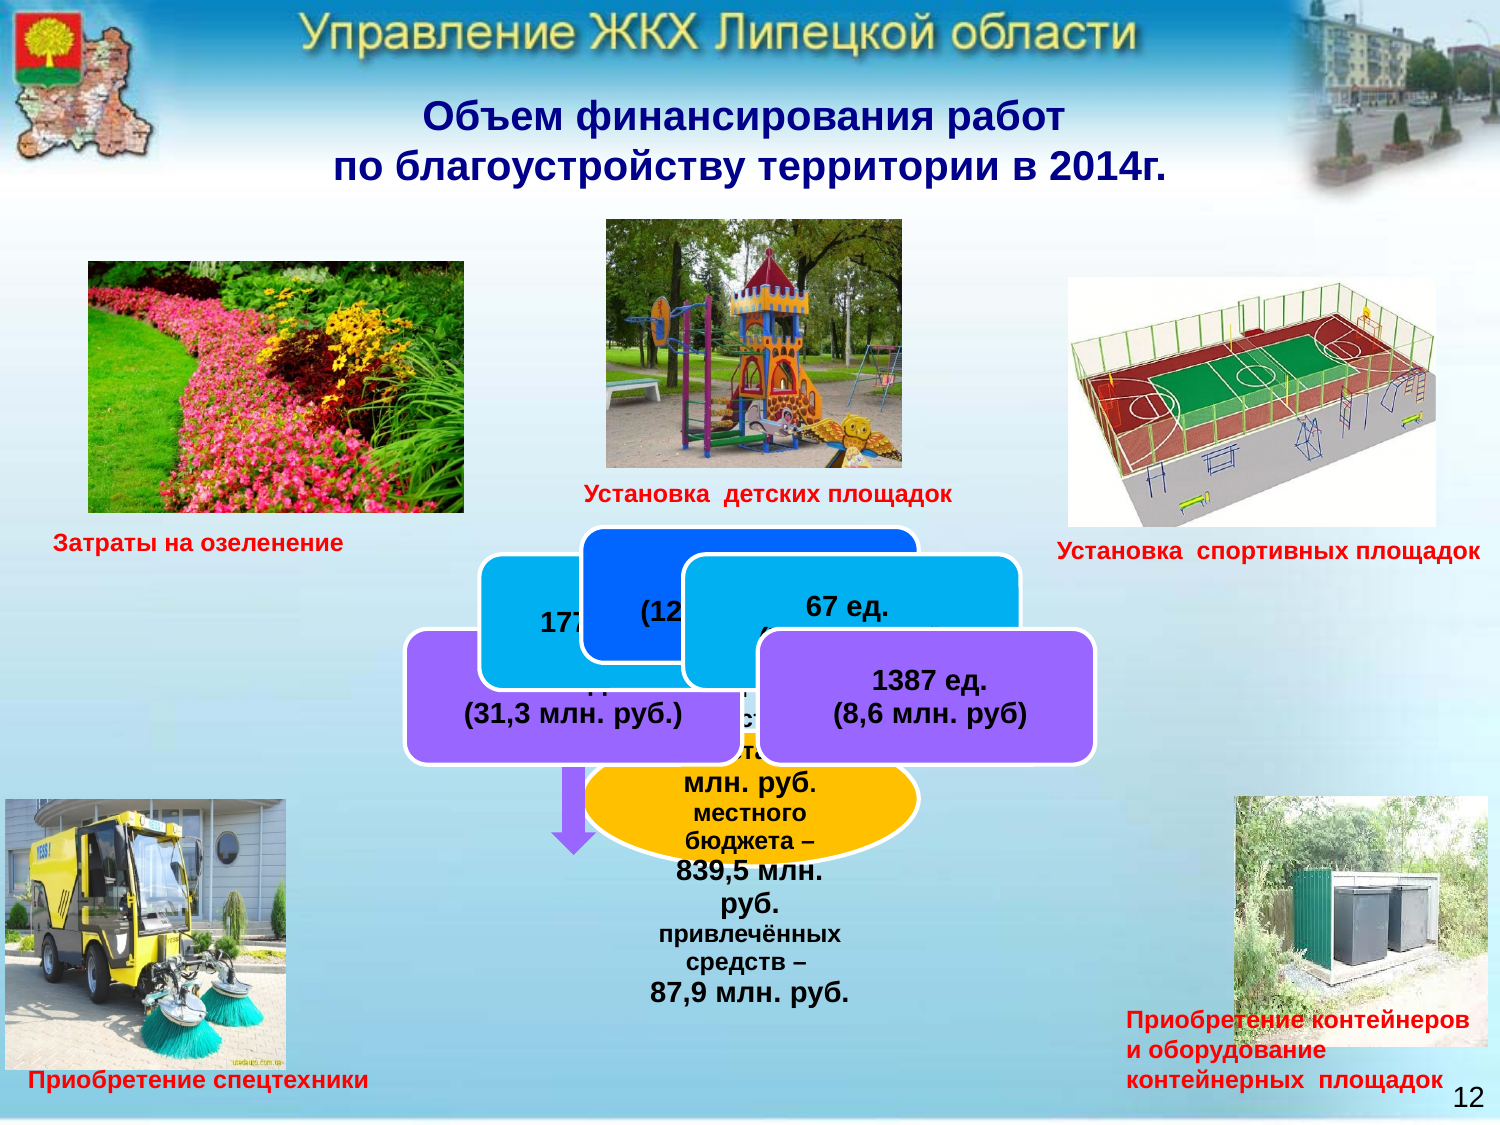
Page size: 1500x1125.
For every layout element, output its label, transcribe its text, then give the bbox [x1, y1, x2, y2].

slide_number 12 [1149, 1070, 1500, 1125]
title Объем финансирования работ по благоустройству территории в 2014г. [75, 45, 1425, 233]
picture [0, 0, 1500, 1125]
text_box Затраты на озеленение [38, 519, 360, 565]
text_box Приобретение контейнеров и оборудование контейнерных площадок [1111, 1050, 1492, 1102]
text_box Установка спортивных площадок [1429, 527, 1497, 572]
text_box Установка детских площадок [569, 470, 968, 516]
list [74, 526, 1426, 1071]
text_box Приобретение спецтехники [13, 1078, 385, 1102]
